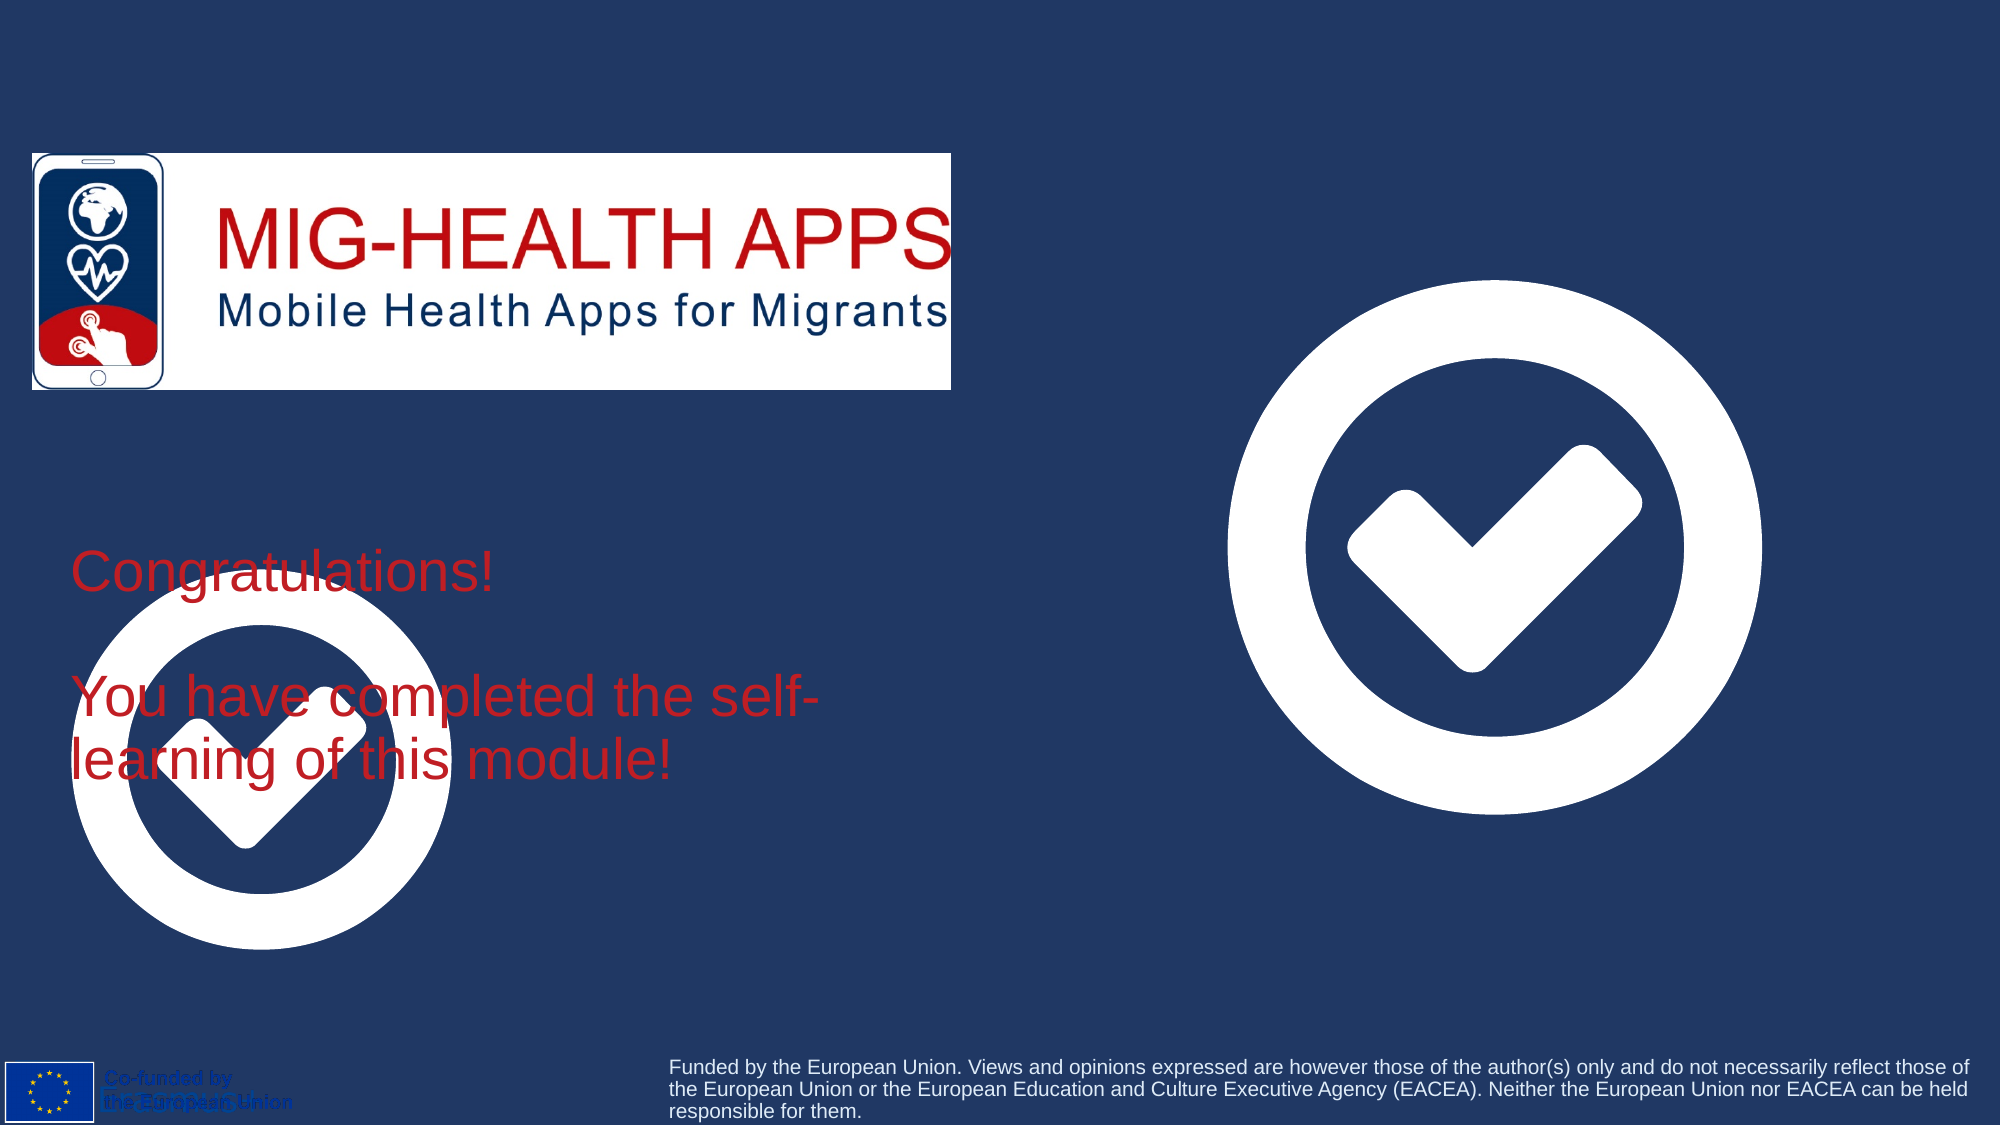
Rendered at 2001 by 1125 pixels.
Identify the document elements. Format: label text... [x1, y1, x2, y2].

text_box Funded by the European Union. Views and opinions expressed are however those of the author(s) only and do not necessarily reflect those of the European Union or the European Education and Culture Executive Agency (EACEA). Neither the European Union nor EACEA can be held responsible for them. [654, 1038, 2000, 1125]
picture [70, 569, 452, 951]
text_box Congratulations! You have completed the self-learning of this module! [55, 479, 882, 854]
picture [0, 1045, 304, 1125]
picture [32, 152, 952, 390]
picture [1226, 279, 1763, 816]
